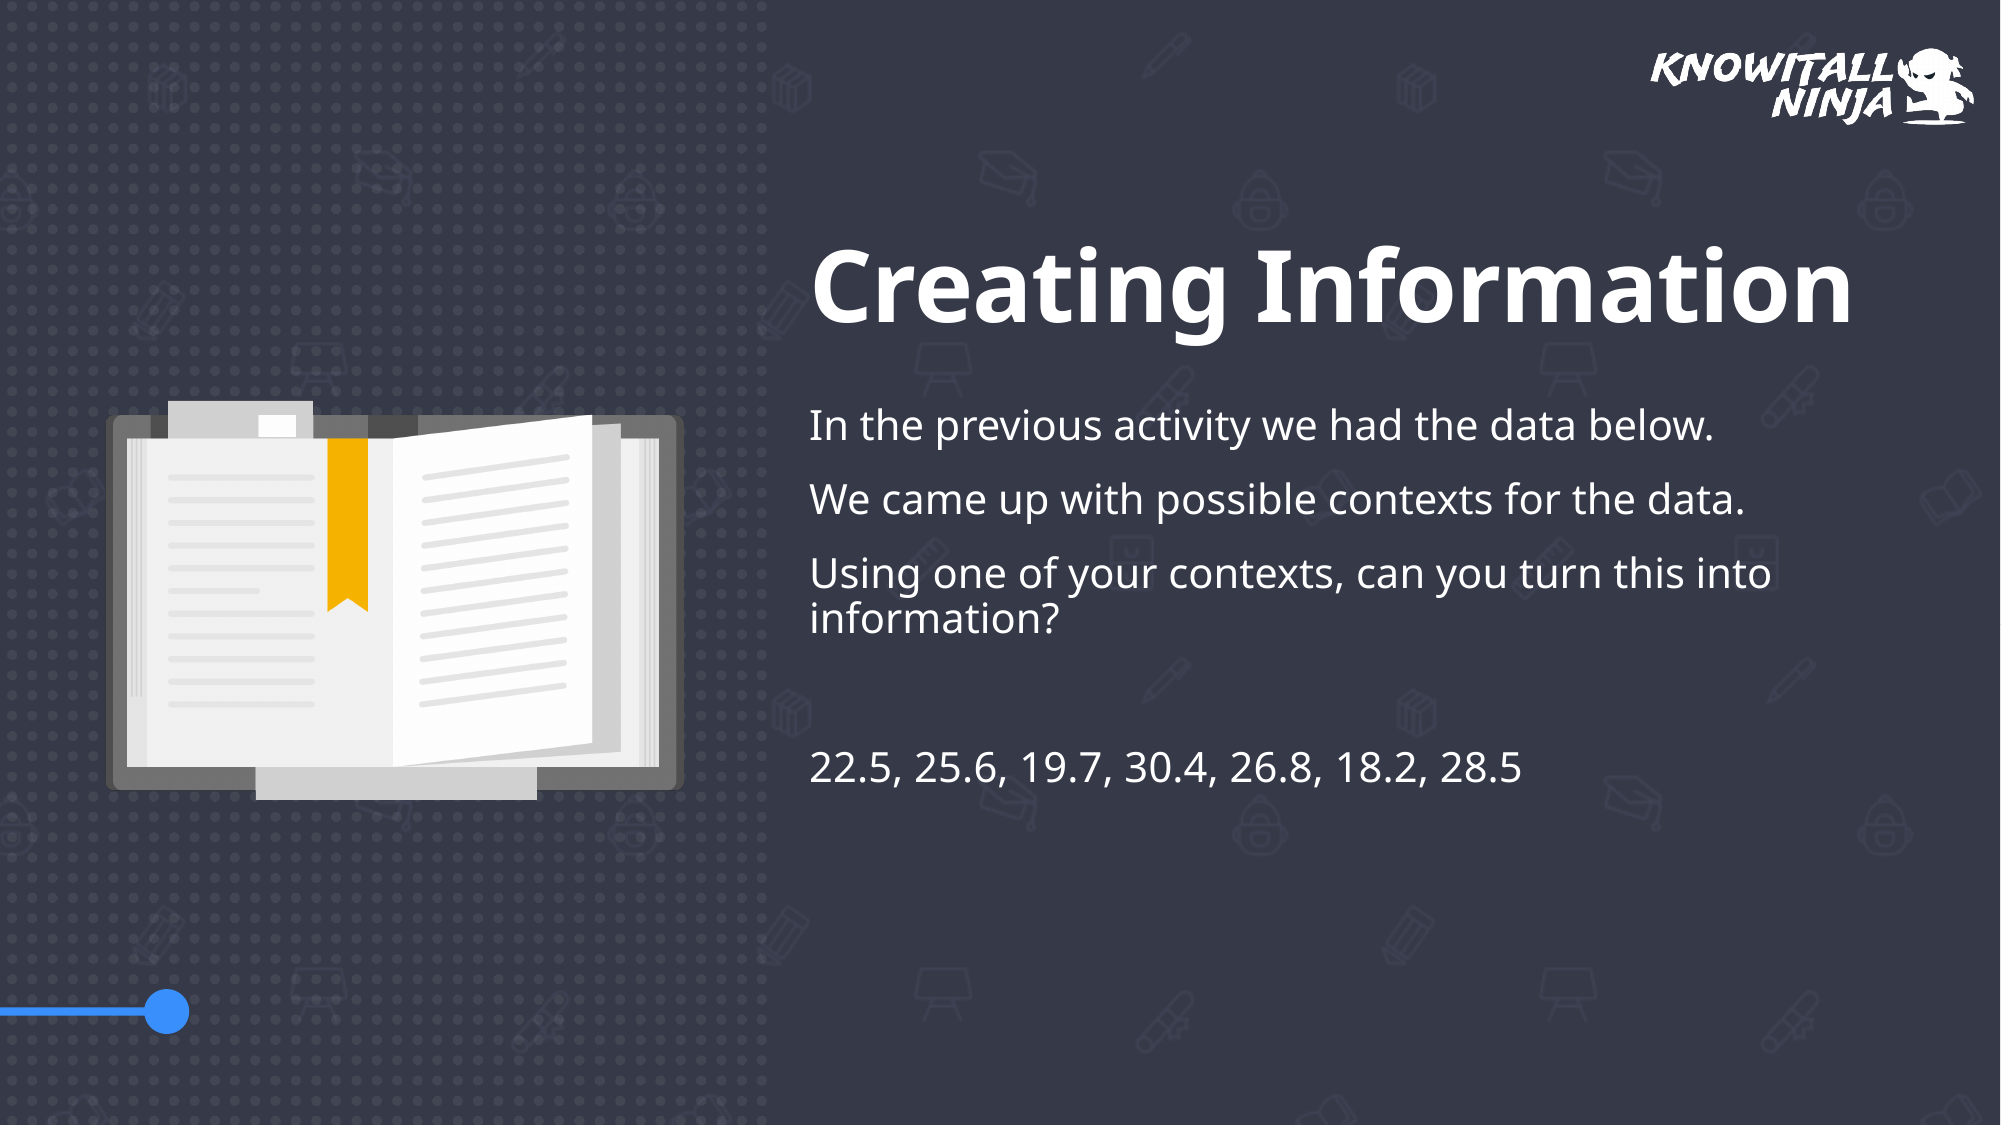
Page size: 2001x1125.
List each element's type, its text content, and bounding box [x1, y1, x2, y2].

list In the previous activity we had the data below. We came up with possible contexts for the data. Using one of your contexts, can you turn this into information? 22.5, 25.6, 19.7, 30.4, 26.8, 18.2, 28.5 [794, 397, 1928, 1090]
picture [0, 0, 2001, 1125]
title Creating Information [794, 125, 1928, 351]
